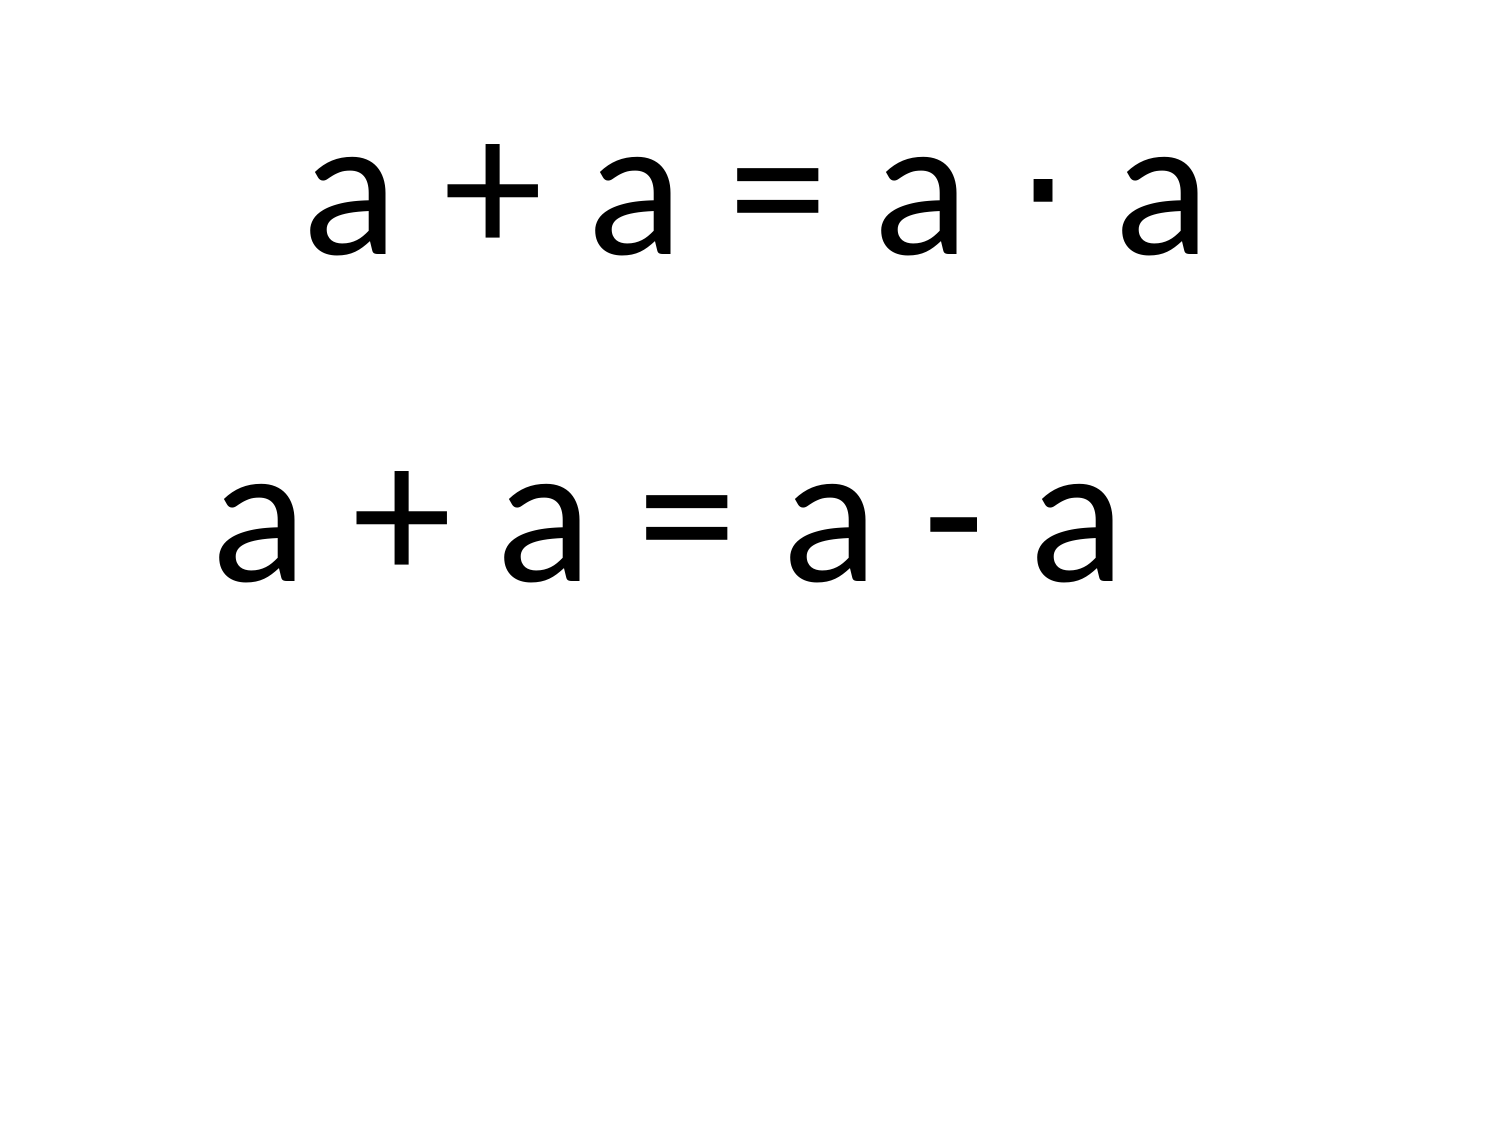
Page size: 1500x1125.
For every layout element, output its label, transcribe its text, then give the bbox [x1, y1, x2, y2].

list а + а = а ⋅ а а + а = а - а [75, 46, 1425, 1005]
